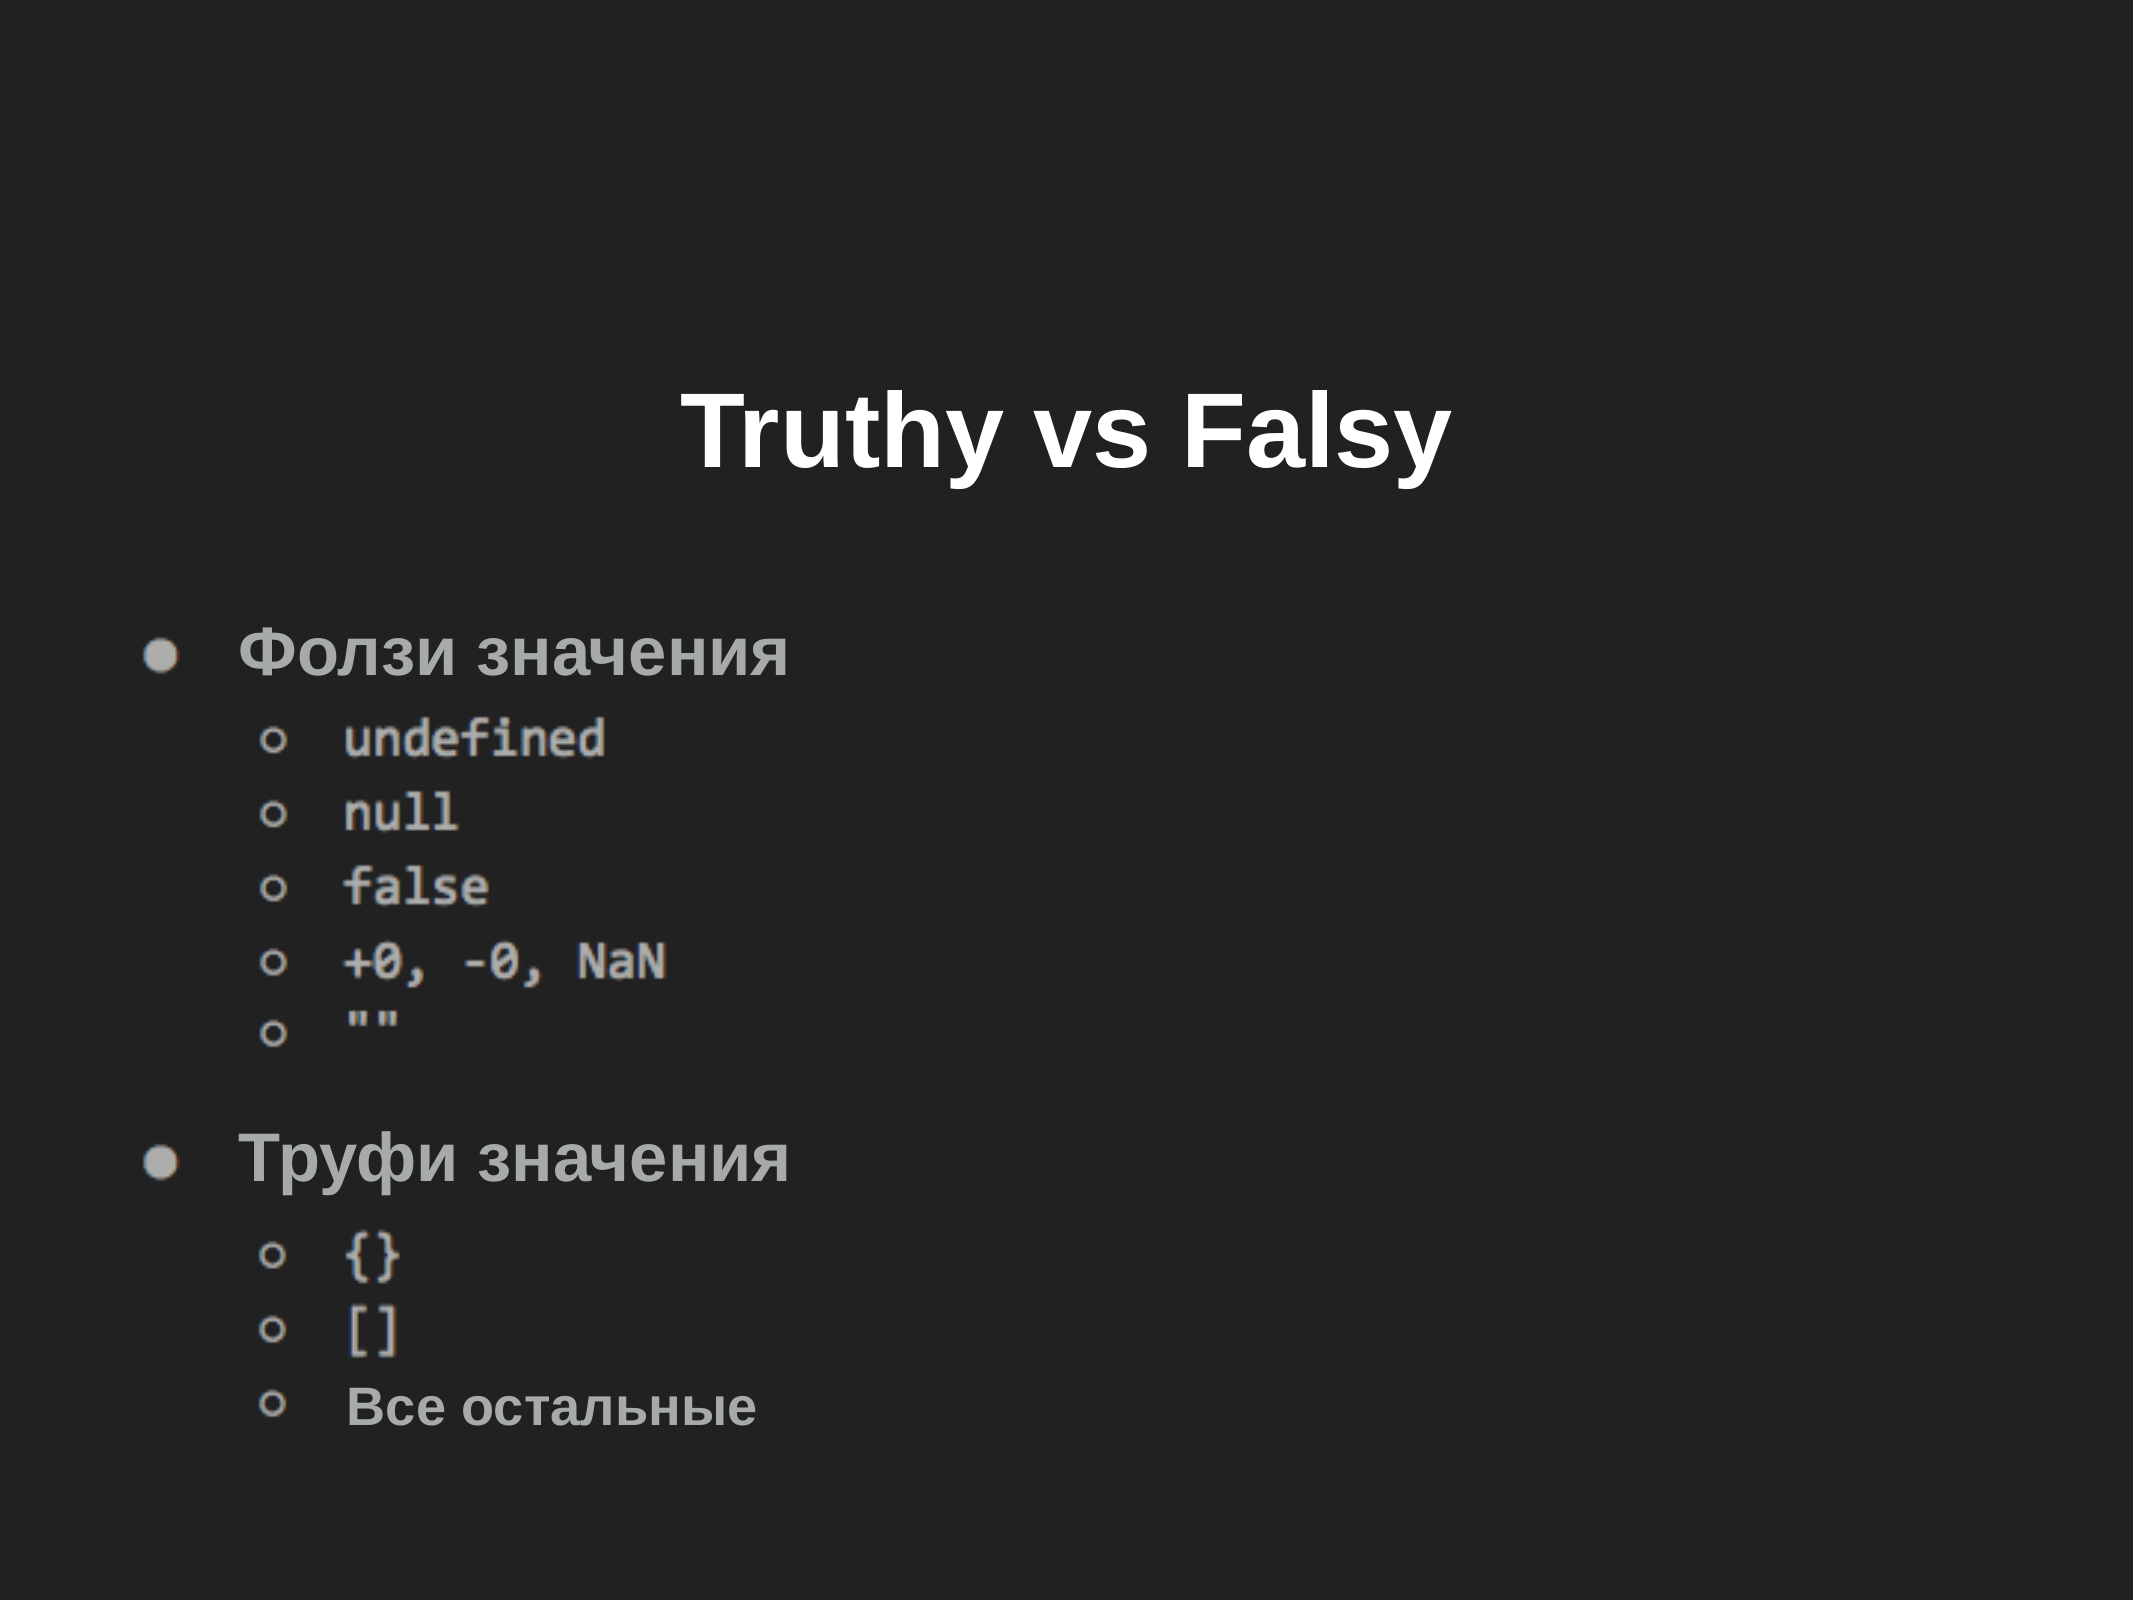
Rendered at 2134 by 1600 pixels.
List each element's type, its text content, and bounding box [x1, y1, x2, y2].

picture [232, 1210, 300, 1473]
picture [38, 580, 203, 794]
picture [333, 1212, 418, 1368]
text_box Truthy vs Falsy [671, 353, 1462, 498]
picture [224, 703, 802, 1100]
text_box Труфи значения [230, 1103, 801, 1203]
text_box Фолзи значения [230, 598, 800, 698]
picture [38, 1034, 202, 1257]
text_box Все остальные [338, 1362, 767, 1445]
